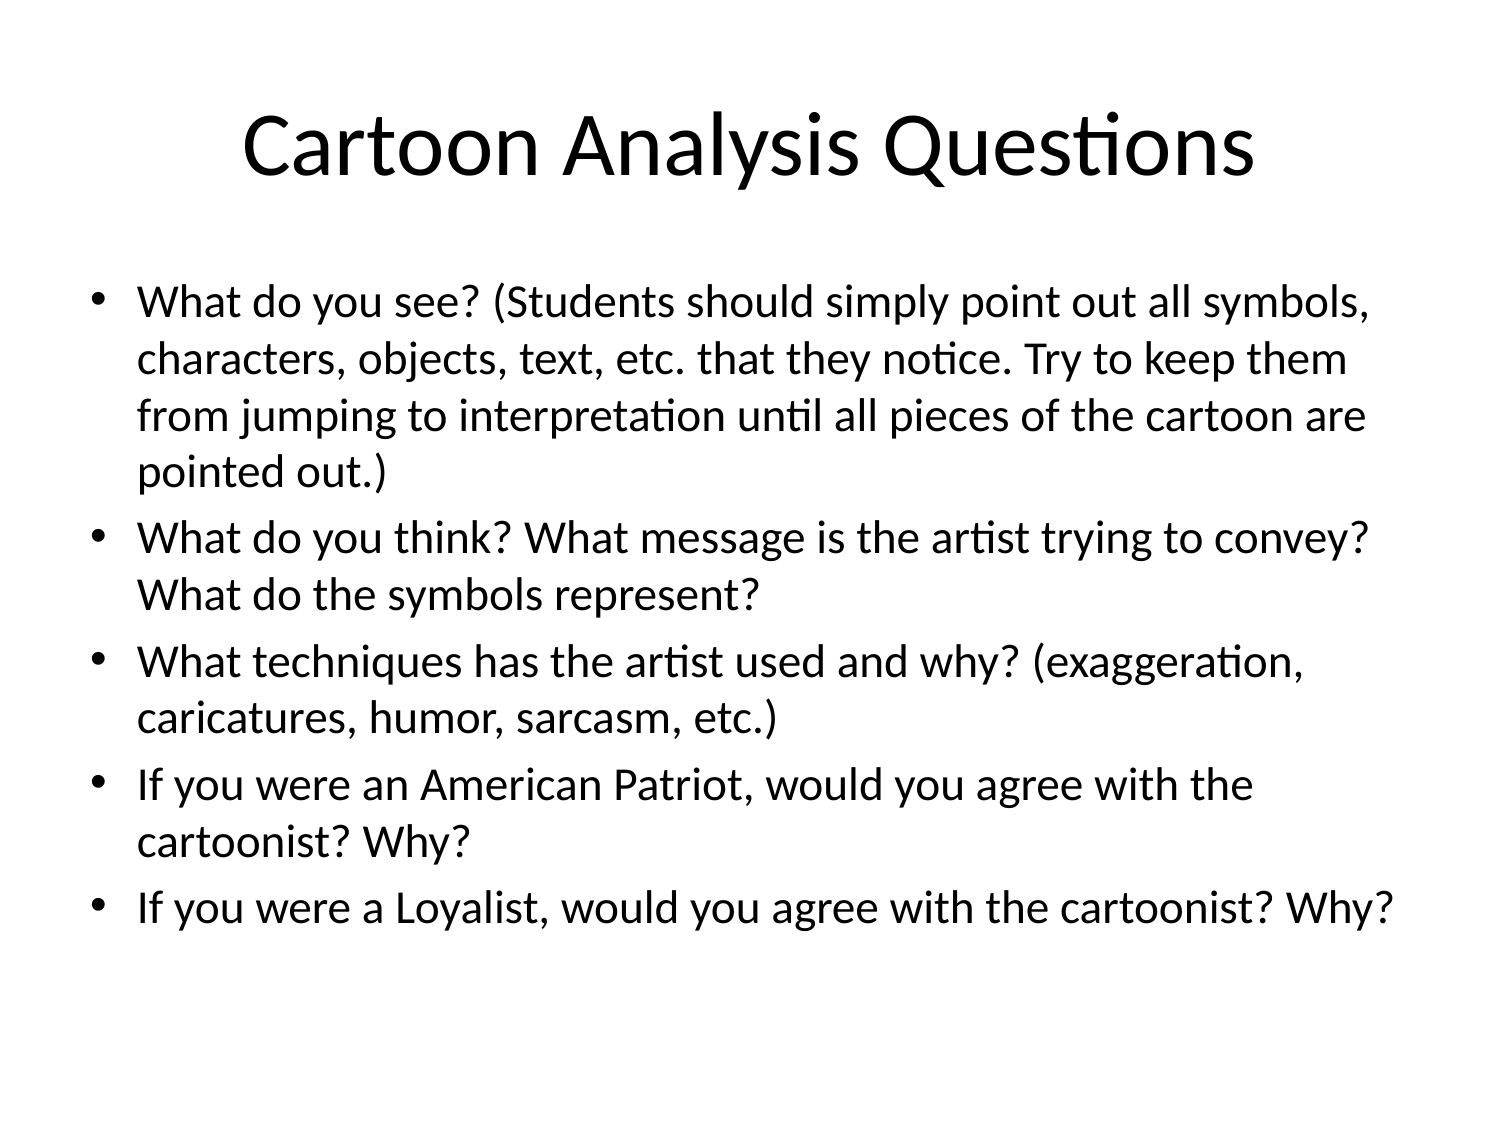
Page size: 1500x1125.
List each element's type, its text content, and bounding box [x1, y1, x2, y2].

title Cartoon Analysis Questions [75, 45, 1425, 233]
list What do you see? (Students should simply point out all symbols, characters, objects, text, etc. that they notice. Try to keep them from jumping to interpretation until all pieces of the cartoon are pointed out.) What do you think? What message is the artist trying to convey? What do the symbols represent? What techniques has the artist used and why? (exaggeration, caricatures, humor, sarcasm, etc.) If you were an American Patriot, would you agree with the cartoonist? Why? If you were a Loyalist, would you agree with the cartoonist? Why? [75, 262, 1425, 1005]
